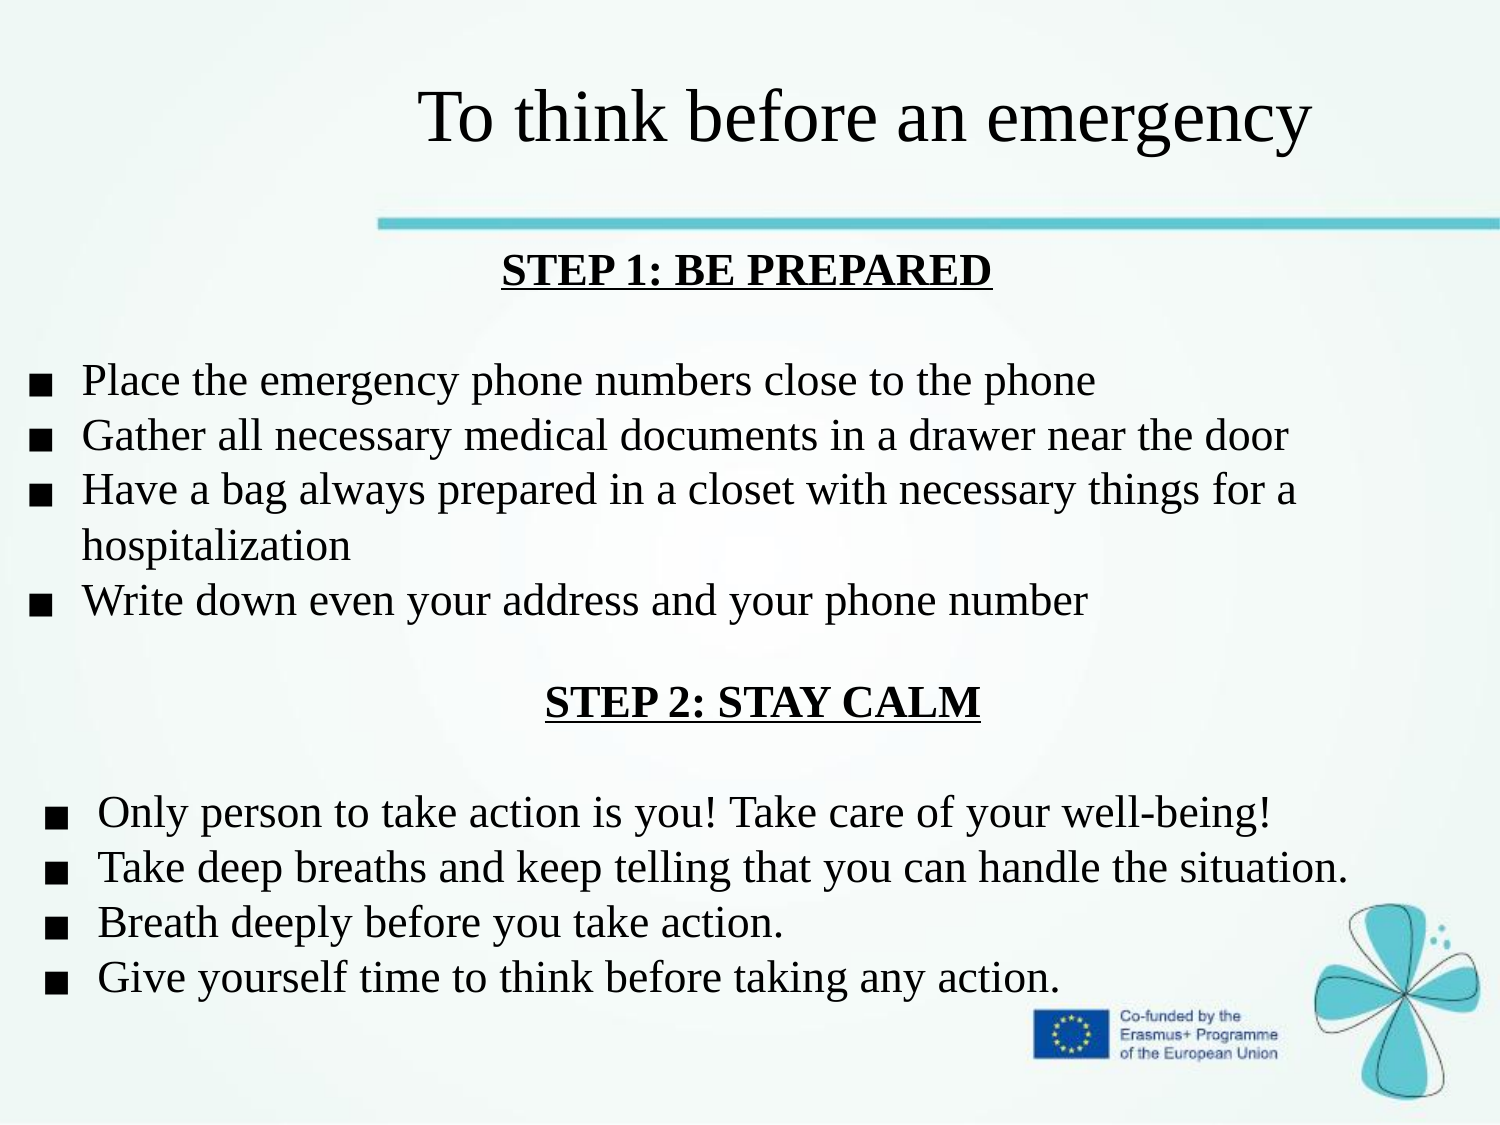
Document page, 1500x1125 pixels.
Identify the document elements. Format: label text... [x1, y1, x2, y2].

text_box To think before an emergency [335, 58, 1396, 164]
text_box STEP 1: BE PREPARED Place the emergency phone numbers close to the phone Gather all necessary medical documents in a drawer near the door Have a bag always prepared in a closet with necessary things for a hospitalization Write down even your address and your phone number [10, 231, 1484, 632]
text_box STEP 2: STAY CALM Only person to take action is you! Take care of your well-being! Take deep breaths and keep telling that you can handle the situation. Breath deeply before you take action. Give yourself time to think before taking any action. [26, 664, 1500, 1010]
picture [0, 0, 1500, 1125]
